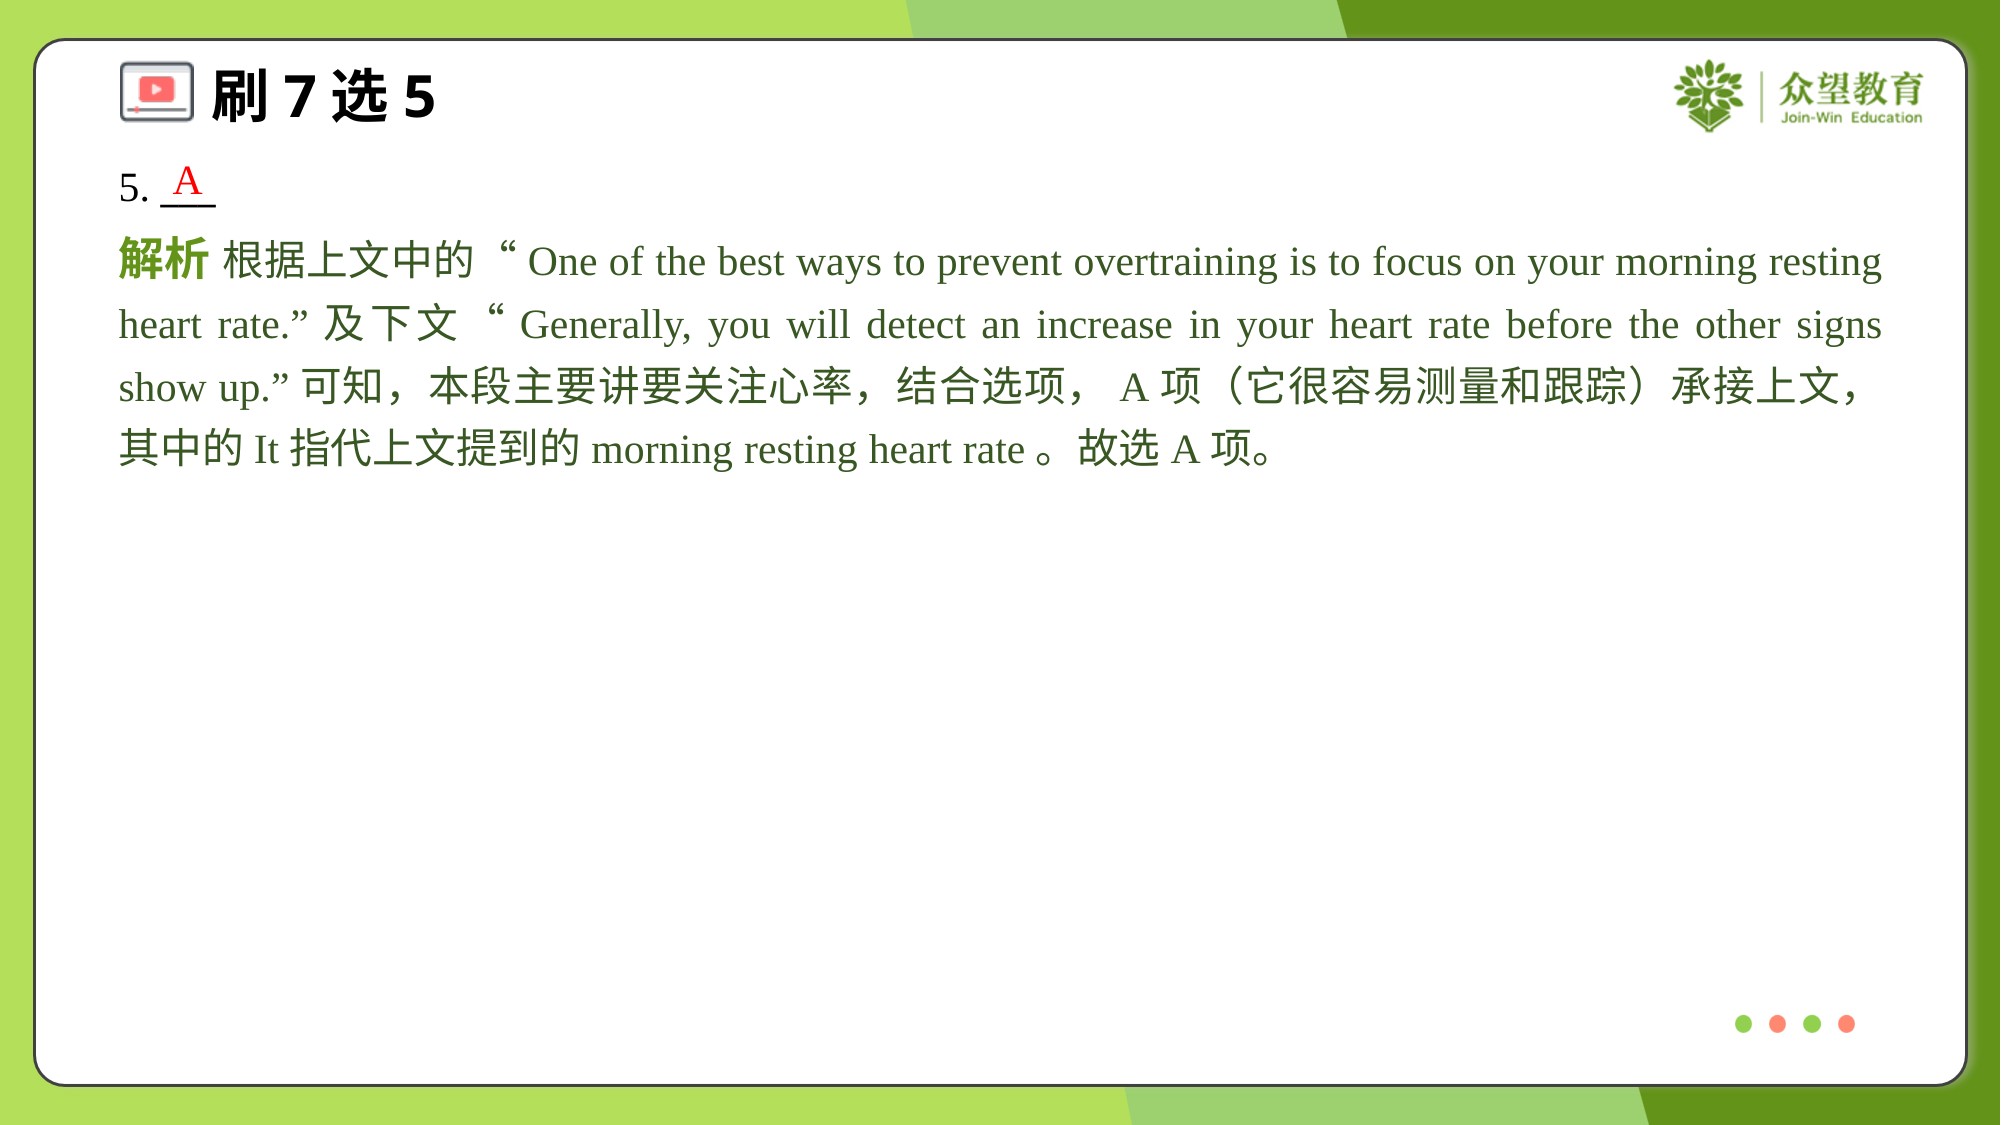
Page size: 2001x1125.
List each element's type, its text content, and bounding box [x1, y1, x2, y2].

text_box A [167, 140, 208, 199]
picture [0, 0, 2000, 1125]
text_box 解析 根据上文中的“One of the best ways to prevent overtraining is to focus on your morning resting heart rate.”及下文“Generally, you will detect an increase in your heart rate before the other signs show up.”可知，本段主要讲要关注心率，结合选项，A项（它很容易测量和跟踪）承接上文，其中的It指代上文提到的morning resting heart rate。故选A项。 [118, 215, 1883, 467]
text_box 5. ___ [118, 146, 1883, 204]
